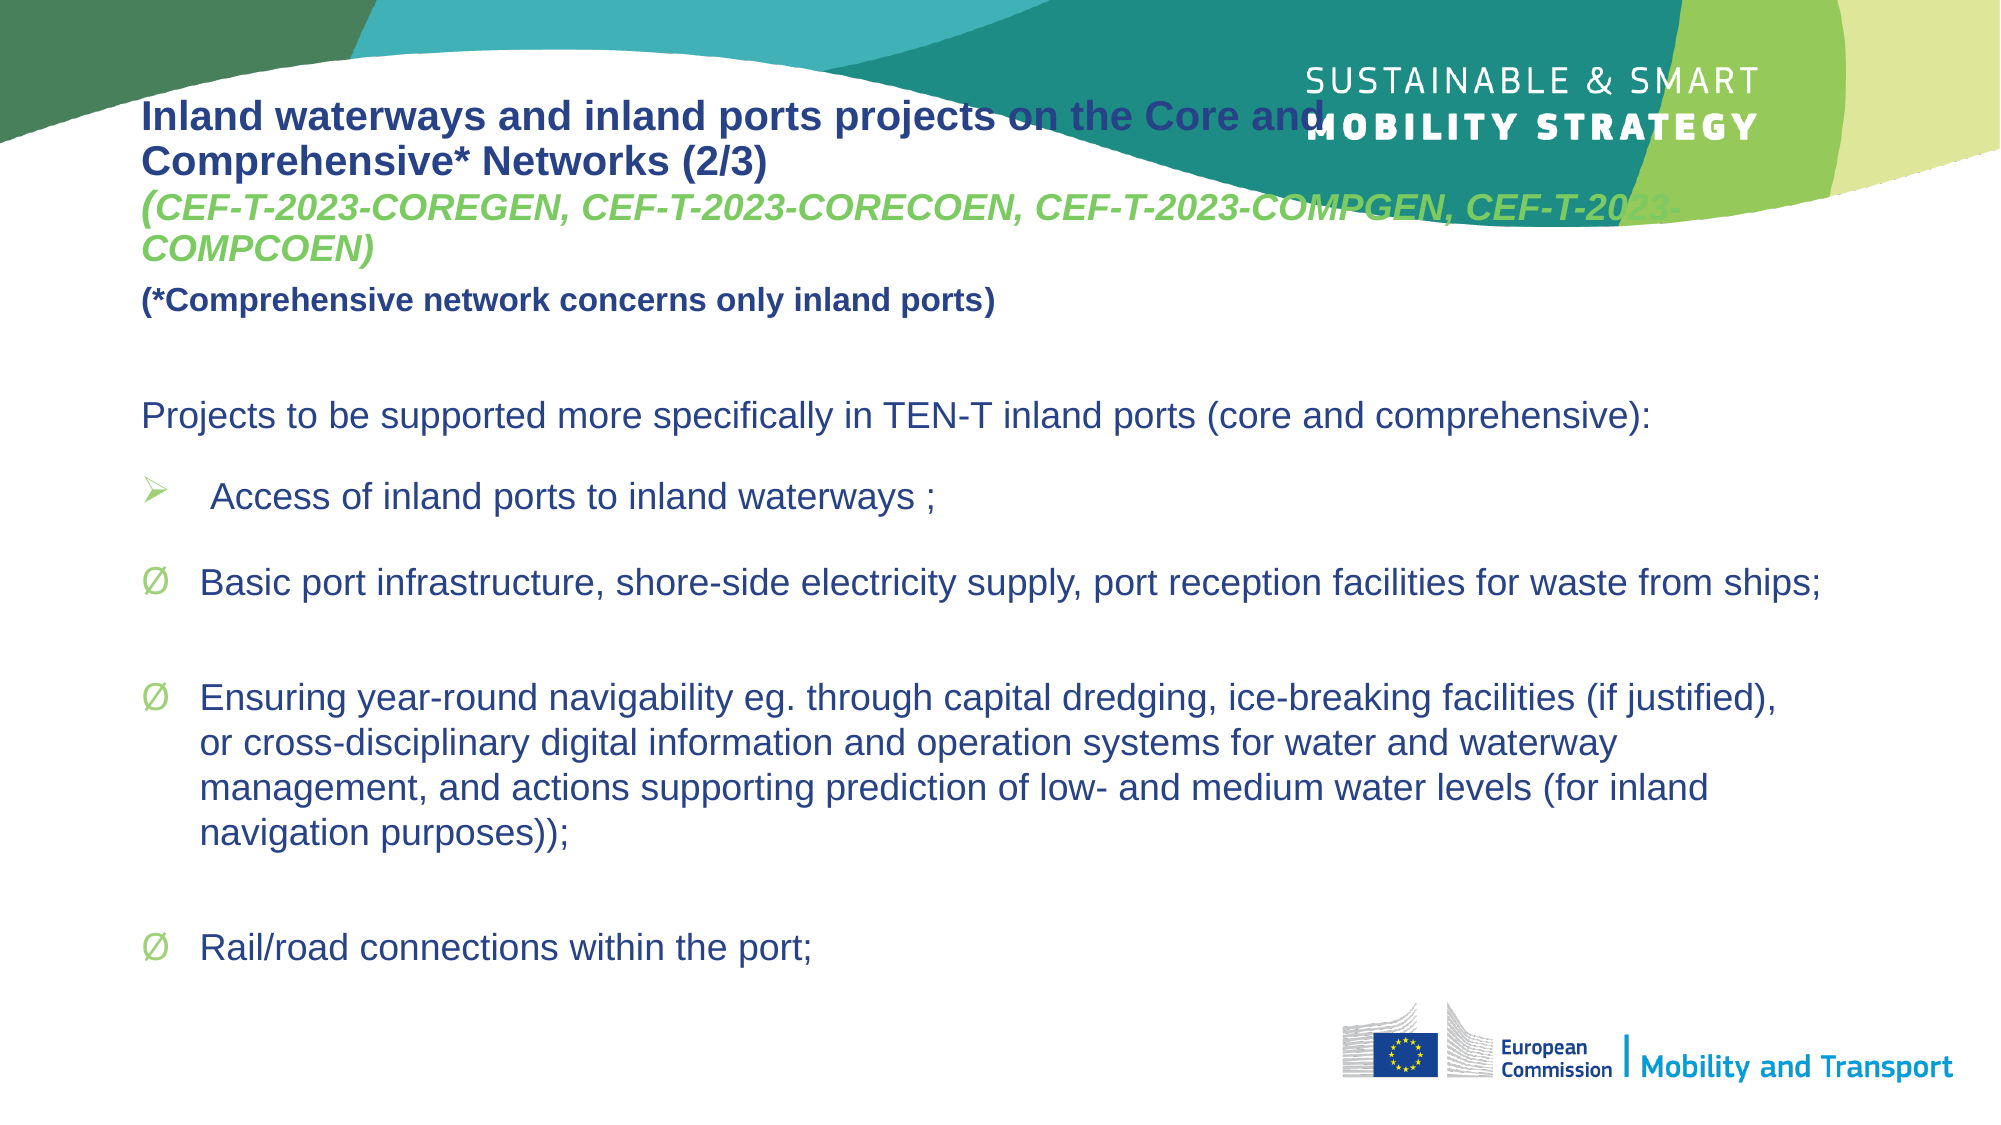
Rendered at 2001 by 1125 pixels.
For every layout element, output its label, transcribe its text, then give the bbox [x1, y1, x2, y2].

picture [1342, 1002, 1953, 1083]
picture [0, 0, 2000, 227]
list (*Comprehensive network concerns only inland ports) Projects to be supported more specifically in TEN-T inland ports (core and comprehensive): Access of inland ports to inland waterways ; Basic port infrastructure, shore-side electricity supply, port reception facilities for waste from ships; Ensuring year-round navigability eg. through capital dredging, ice-breaking facilities (if justified), or cross-disciplinary digital information and operation systems for water and waterway management, and actions supporting prediction of low- and medium water levels (for inland navigation purposes)); Rail/road connections within the port; [126, 274, 1852, 1043]
title Inland waterways and inland ports projects on the Core and Comprehensive* Networks (2/3) (CEF-T-2023-COREGEN, CEF-T-2023-CORECOEN, CEF-T-2023-COMPGEN, CEF-T-2023-COMPCOEN) [126, 114, 1837, 274]
picture [1901, 1065, 1907, 1073]
